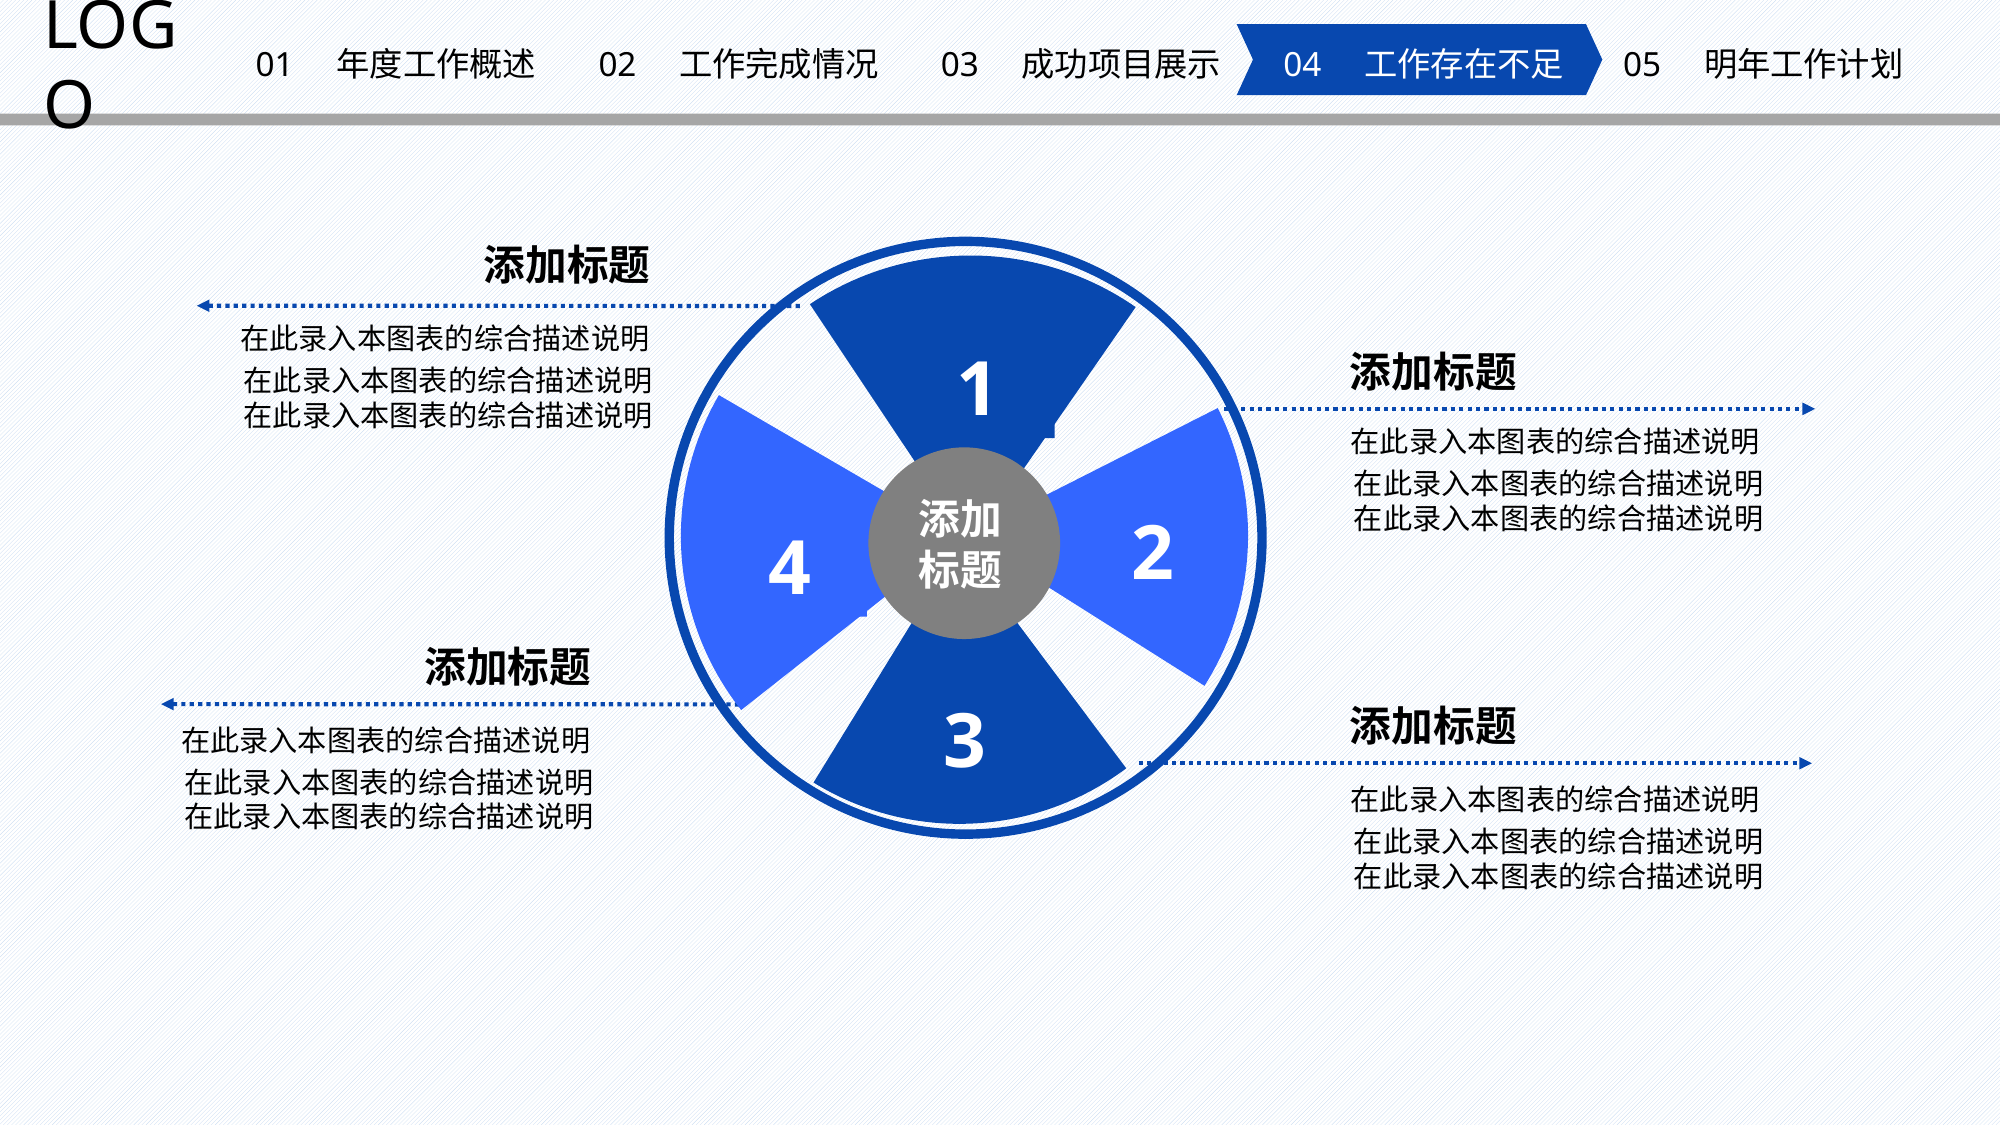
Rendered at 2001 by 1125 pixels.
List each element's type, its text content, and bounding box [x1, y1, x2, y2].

text_box 添加标题 [1334, 692, 1532, 758]
text_box 02 工作完成情况 [598, 42, 897, 83]
text_box LOGO [43, 0, 209, 142]
text_box 在此录入本图表的综合描述说明 在此录入本图表的综合描述说明 在此录入本图表的综合描述说明 [208, 314, 674, 440]
text_box [890, 241, 1041, 251]
text_box 添加标题 [409, 633, 607, 699]
text_box 在此录入本图表的综合描述说明 在此录入本图表的综合描述说明 在此录入本图表的综合描述说明 [1318, 771, 1792, 901]
text_box 添加标题 [1334, 338, 1532, 403]
text_box 03 成功项目展示 [940, 42, 1239, 83]
text_box [0, 113, 43, 126]
text_box 04 工作存在不足 [1283, 42, 1582, 83]
text_box 在此录入本图表的综合描述说明 在此录入本图表的综合描述说明 在此录入本图表的综合描述说明 [1318, 416, 1792, 543]
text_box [868, 447, 1061, 640]
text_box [680, 255, 1243, 818]
text_box 05 明年工作计划 [1623, 42, 1922, 83]
text_box 在此录入本图表的综合描述说明 在此录入本图表的综合描述说明 在此录入本图表的综合描述说明 [149, 707, 623, 842]
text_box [1240, 253, 1249, 761]
text_box [669, 485, 674, 591]
text_box 01 年度工作概述 [255, 42, 554, 83]
text_box [209, 113, 2000, 126]
text_box [1236, 24, 1603, 96]
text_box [1252, 255, 1261, 762]
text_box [680, 771, 1261, 836]
text_box 添加标题 [468, 231, 666, 297]
